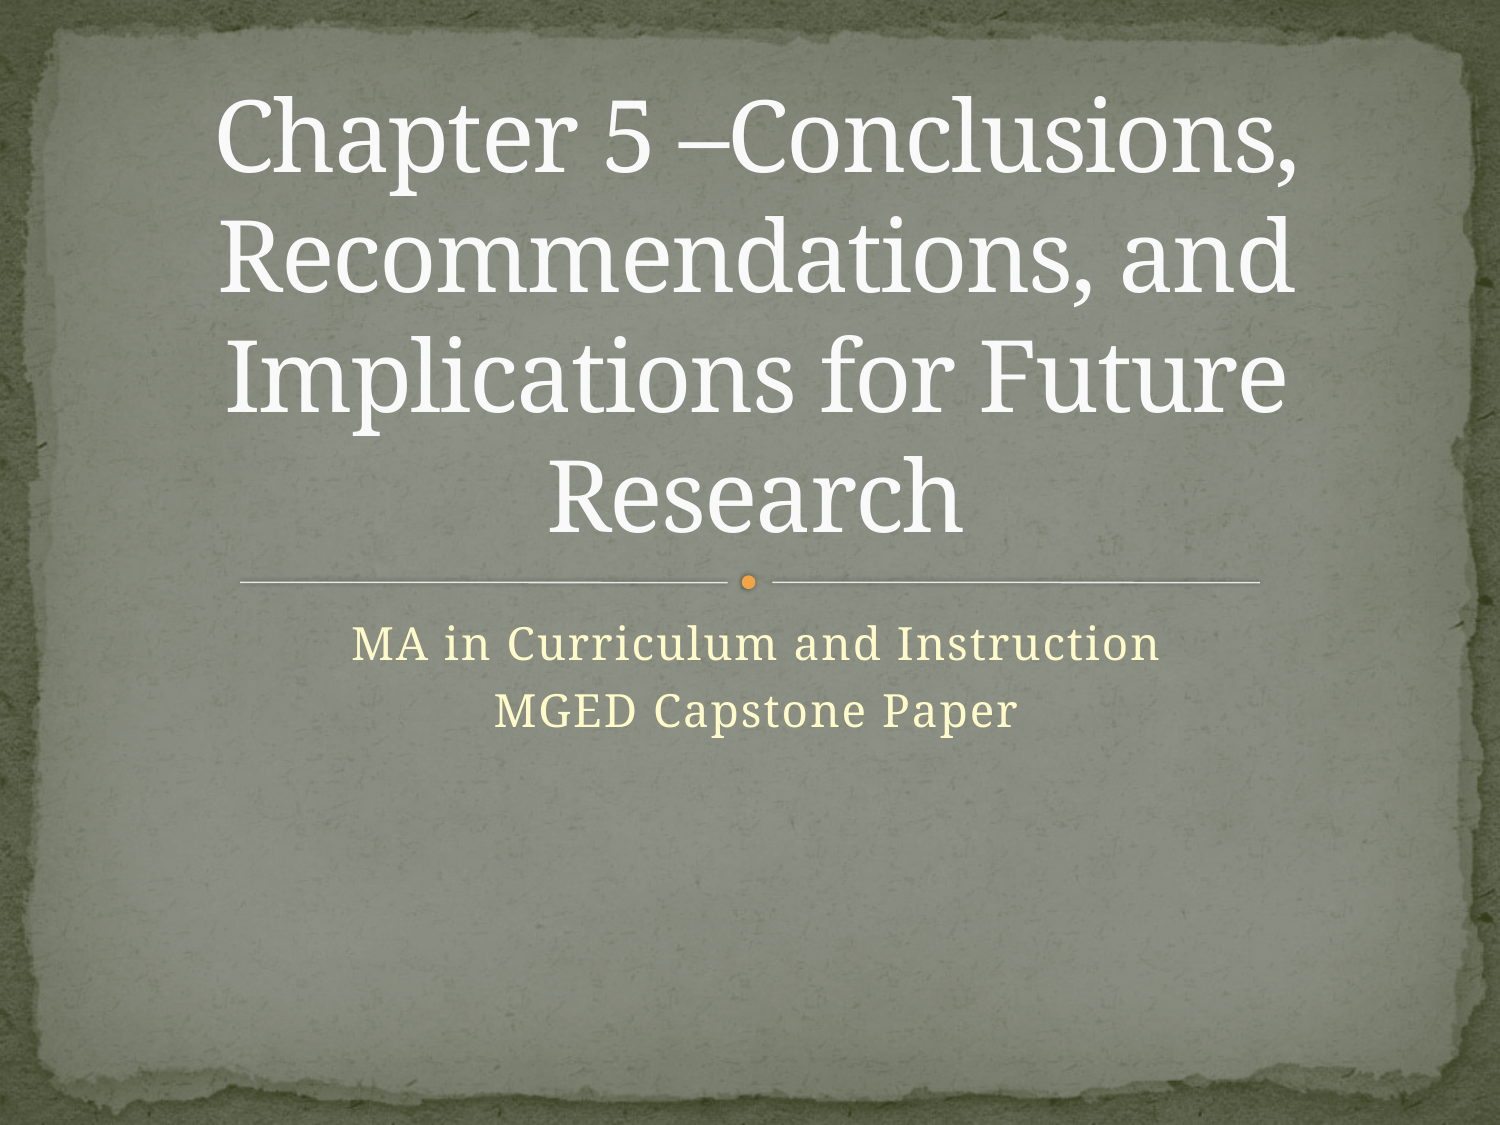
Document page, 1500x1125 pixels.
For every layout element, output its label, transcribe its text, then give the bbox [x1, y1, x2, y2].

title Chapter 5 –Conclusions, Recommendations, and Implications for Future Research [74, 235, 1438, 561]
subtitle MA in Curriculum and Instruction MGED Capstone Paper [75, 606, 1438, 795]
